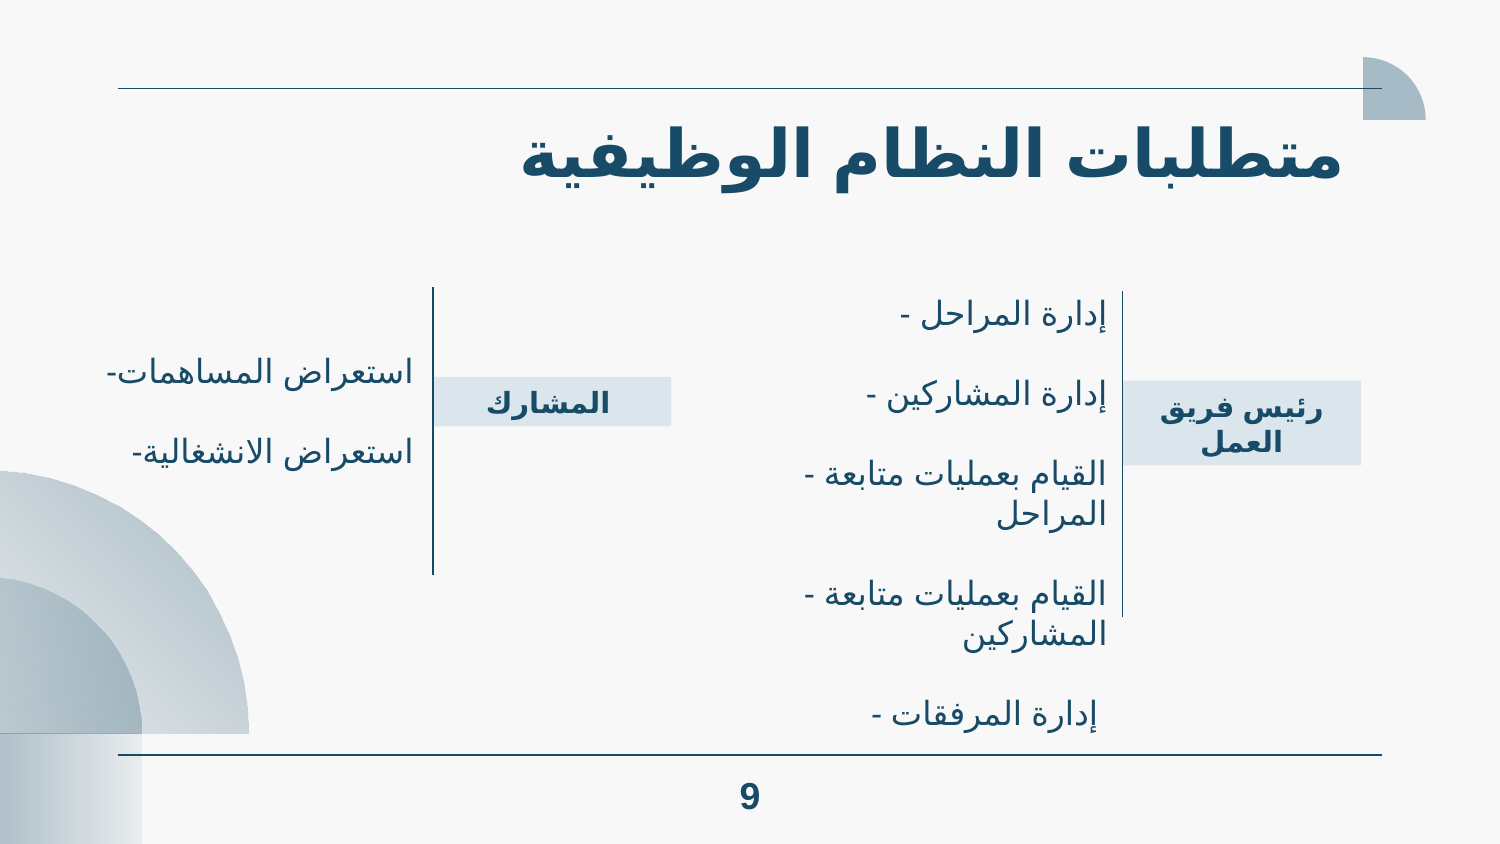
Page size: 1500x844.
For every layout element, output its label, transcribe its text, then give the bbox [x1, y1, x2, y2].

text_box المشارك [437, 376, 672, 427]
text_box 9 [698, 758, 801, 831]
text_box - إدارة المراحل - إدارة المشاركين - القيام بعمليات متابعة المراحل - القيام بعمليات متابعة المشاركين - إدارة المرفقات [675, 285, 1123, 779]
text_box -استعراض المساهمات -استعراض الانشغالية [0, 342, 428, 518]
text_box متطلبات النظام الوظيفية [97, 95, 1361, 181]
text_box رئيس فريق العمل [1127, 380, 1361, 466]
